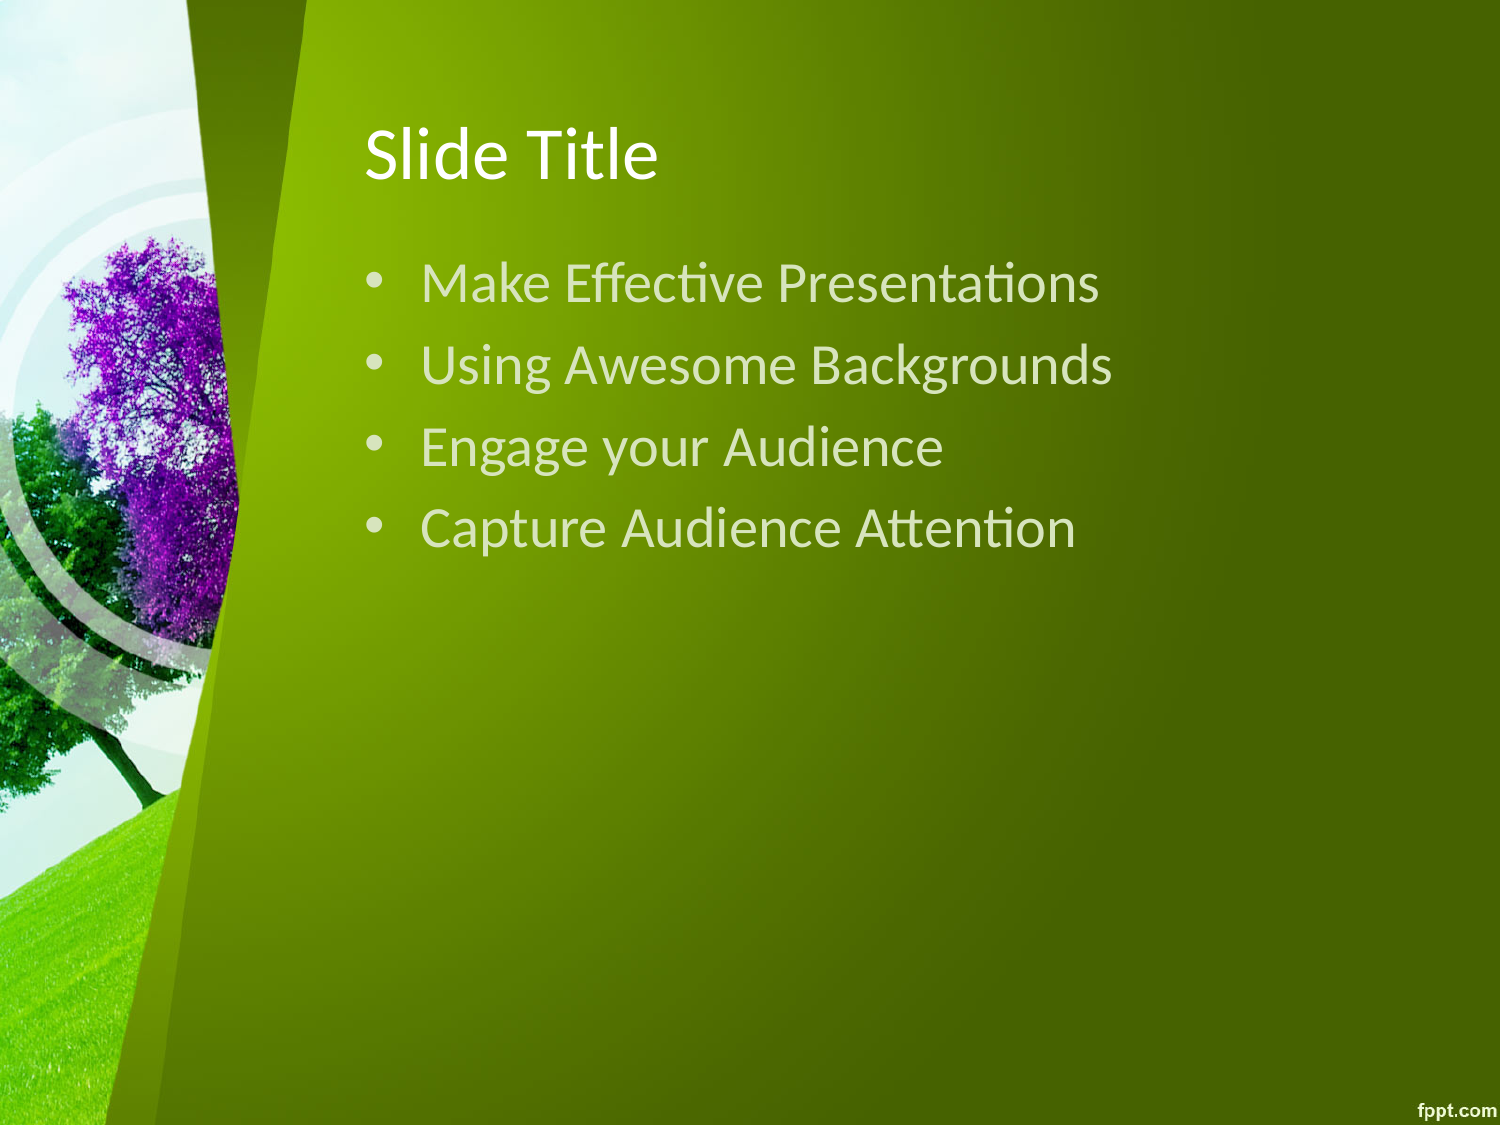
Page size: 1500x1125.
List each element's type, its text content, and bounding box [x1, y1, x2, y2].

picture [0, 0, 1500, 1125]
list Make Effective Presentations Using Awesome Backgrounds Engage your Audience Capture Audience Attention [349, 236, 1427, 939]
title Slide Title [349, 86, 1427, 212]
